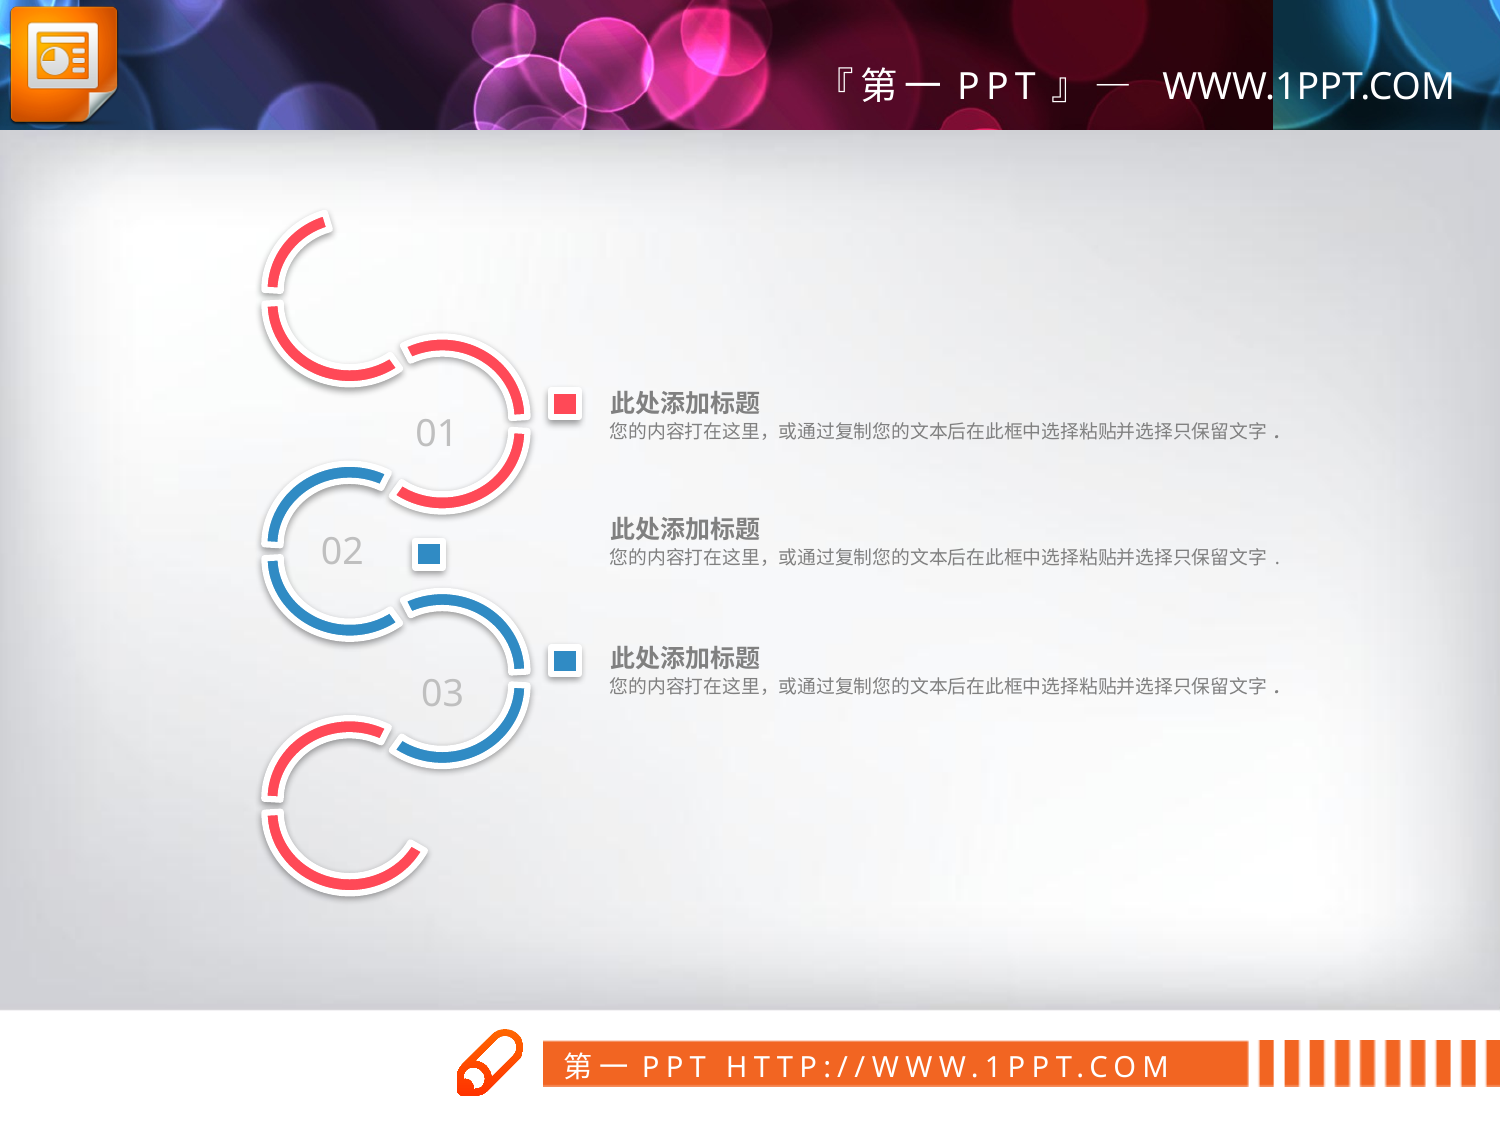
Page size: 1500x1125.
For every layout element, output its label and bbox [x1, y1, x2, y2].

picture [0, 0, 1500, 1012]
text_box [550, 634, 1394, 706]
text_box [602, 505, 1394, 577]
picture [543, 1040, 1500, 1087]
text_box [550, 379, 1394, 450]
text_box [264, 212, 528, 894]
